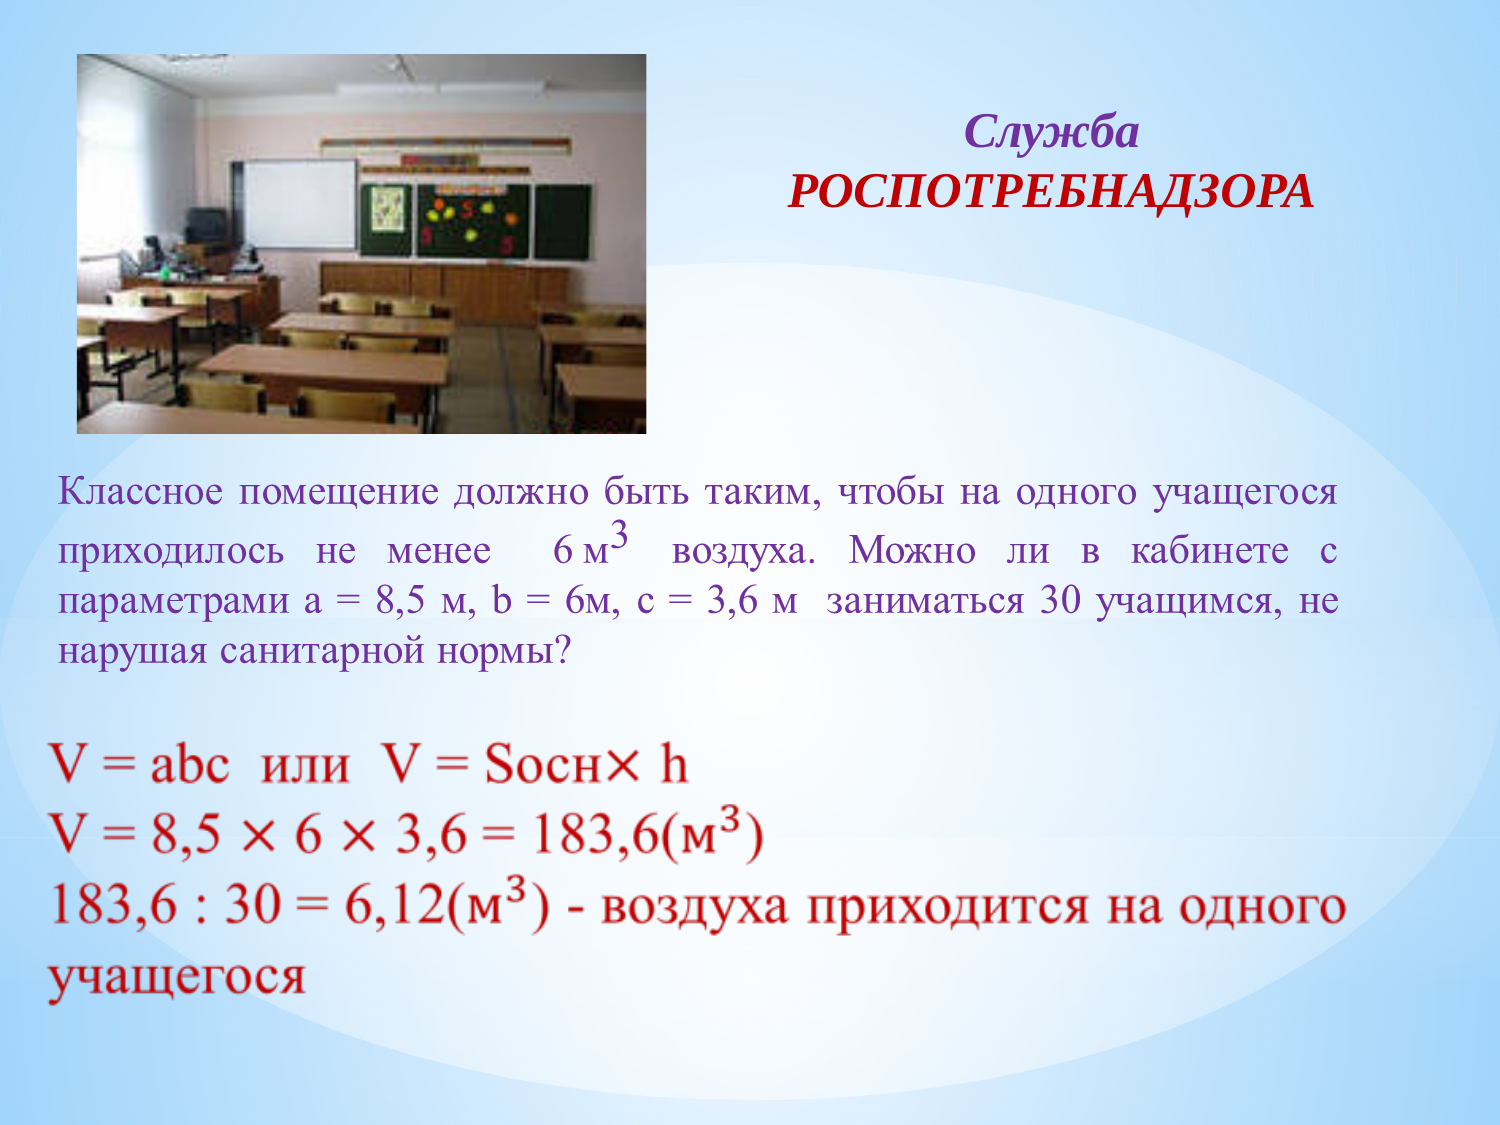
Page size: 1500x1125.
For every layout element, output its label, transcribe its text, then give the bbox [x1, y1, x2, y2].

picture [76, 54, 647, 435]
text_box [32, 720, 1402, 1018]
text_box [42, 456, 1354, 683]
text_box Служба РОСПОТРЕБНАДЗОРА [749, 90, 1354, 225]
